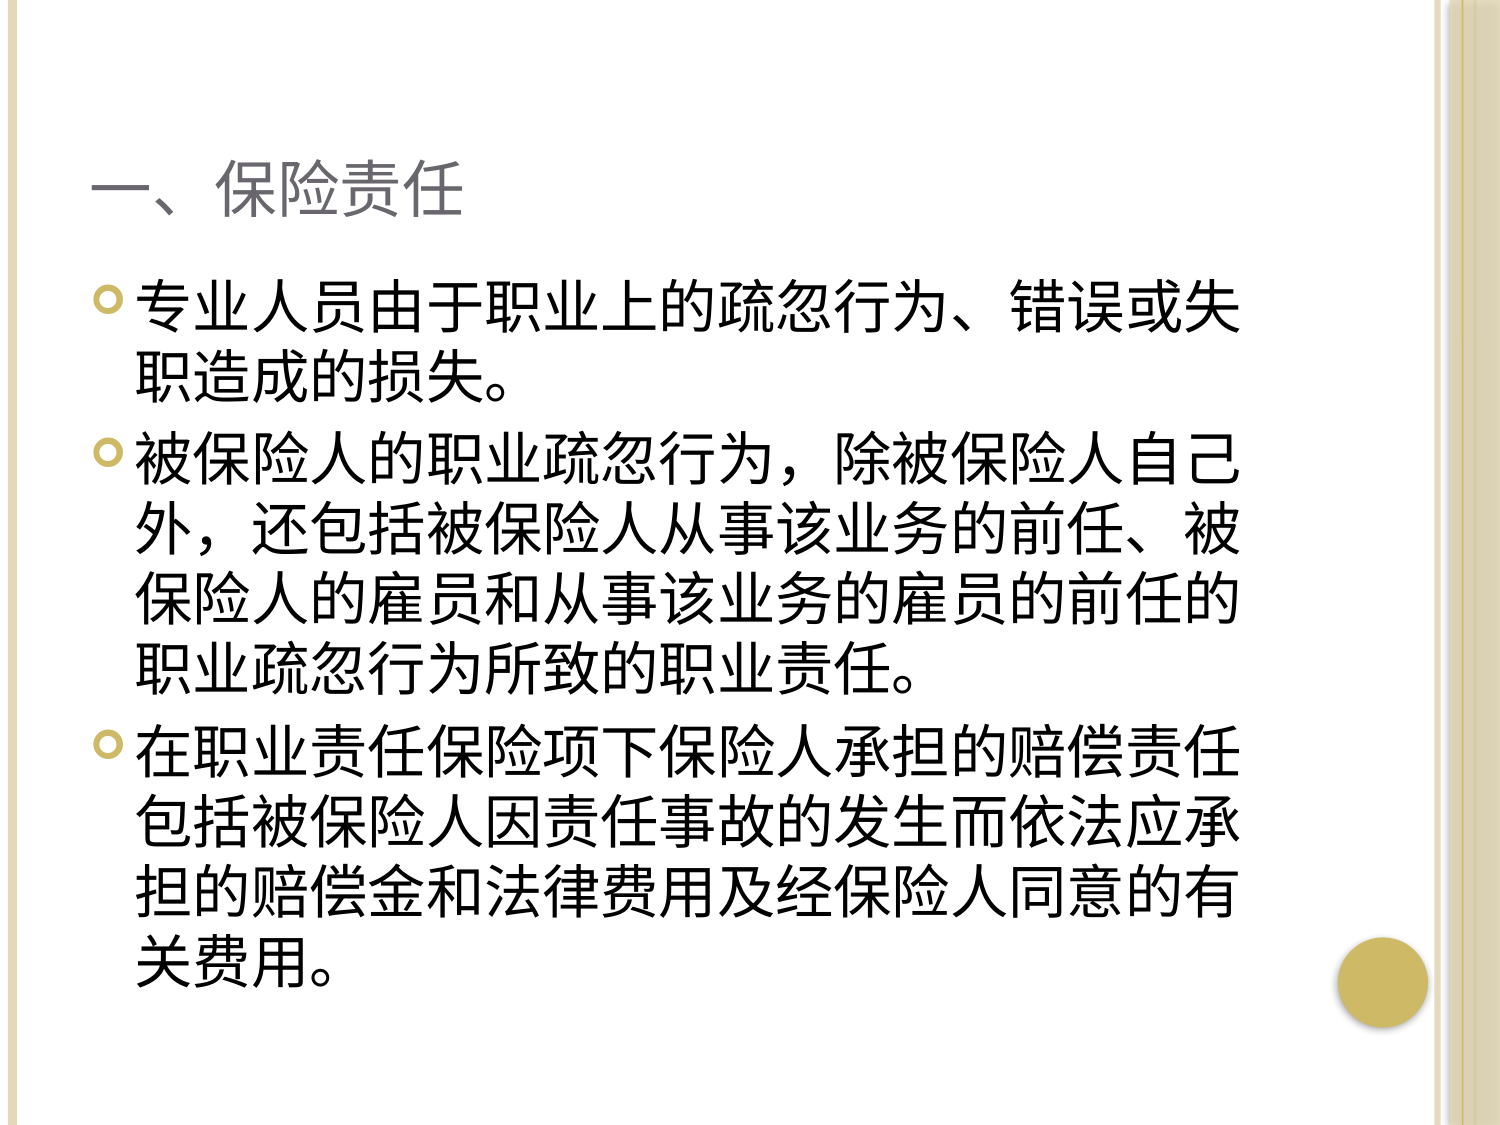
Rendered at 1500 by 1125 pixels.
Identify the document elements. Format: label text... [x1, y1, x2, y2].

list 专业人员由于职业上的疏忽行为、错误或失职造成的损失。 被保险人的职业疏忽行为，除被保险人自己外，还包括被保险人从事该业务的前任、被保险人的雇员和从事该业务的雇员的前任的职业疏忽行为所致的职业责任。 在职业责任保险项下保险人承担的赔偿责任包括被保险人因责任事故的发生而依法应承担的赔偿金和法律费用及经保险人同意的有关费用。 [74, 262, 1301, 1063]
title 一、保险责任 [75, 45, 1300, 233]
